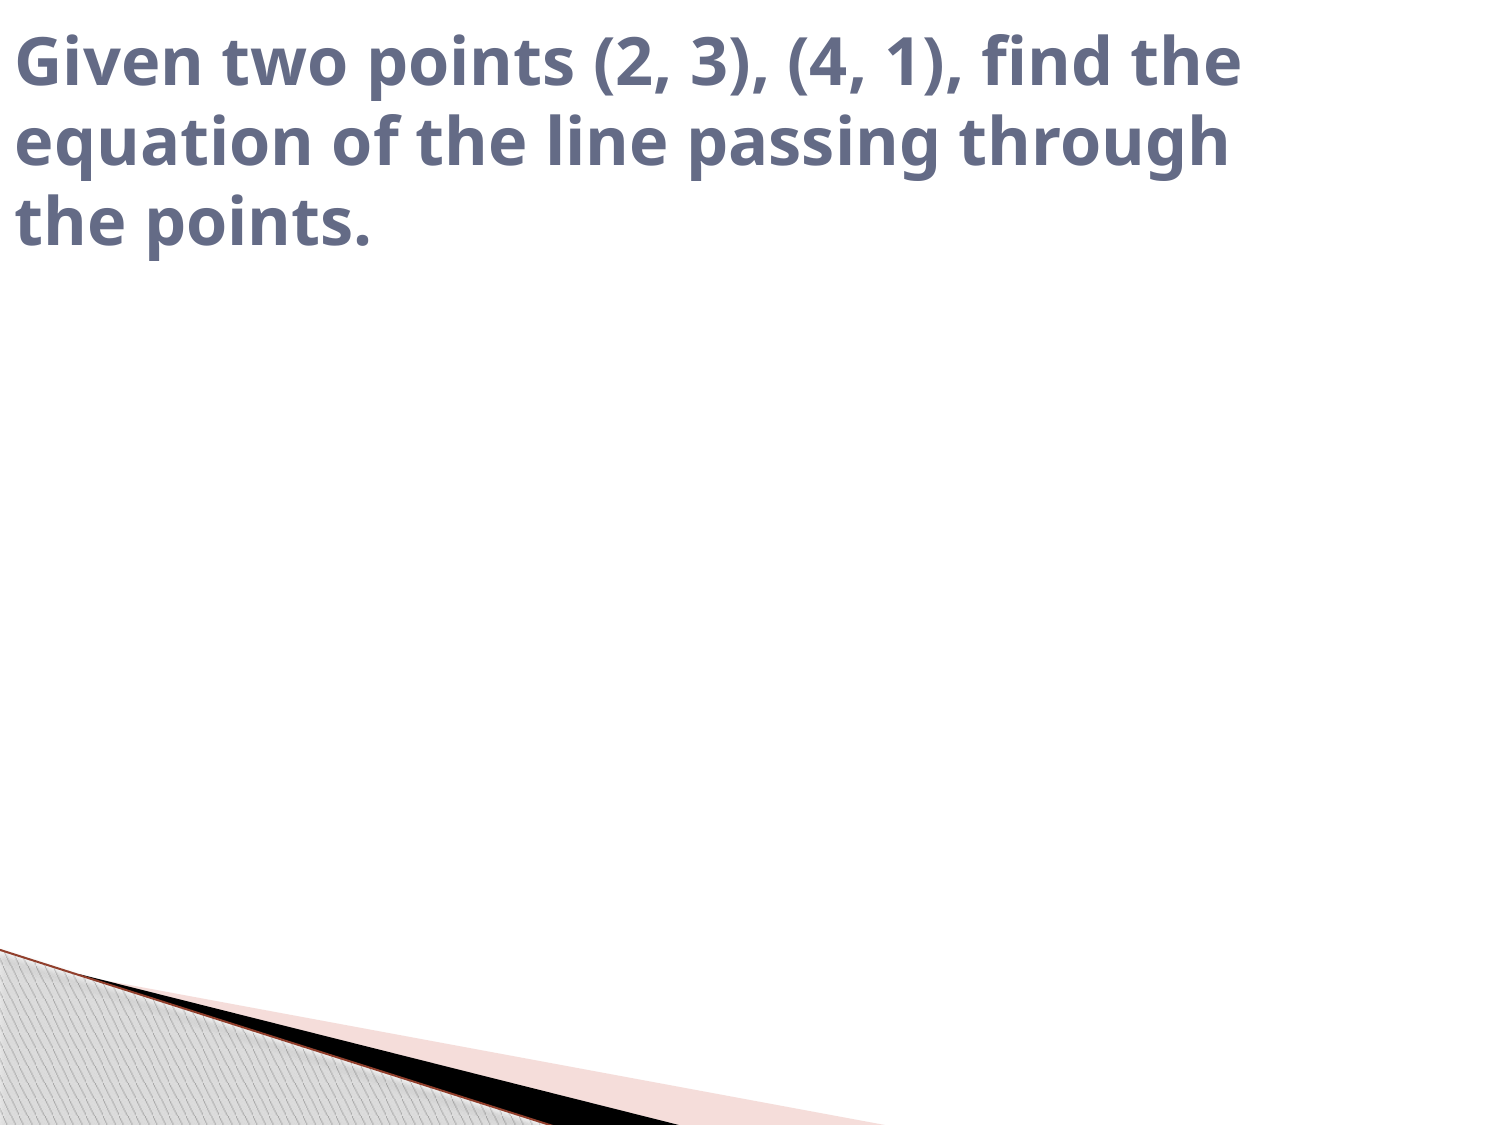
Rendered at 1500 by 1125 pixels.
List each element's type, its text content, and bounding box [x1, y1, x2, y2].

title Given two points (2, 3), (4, 1), find the equation of the line passing through the points. [0, 45, 1350, 233]
